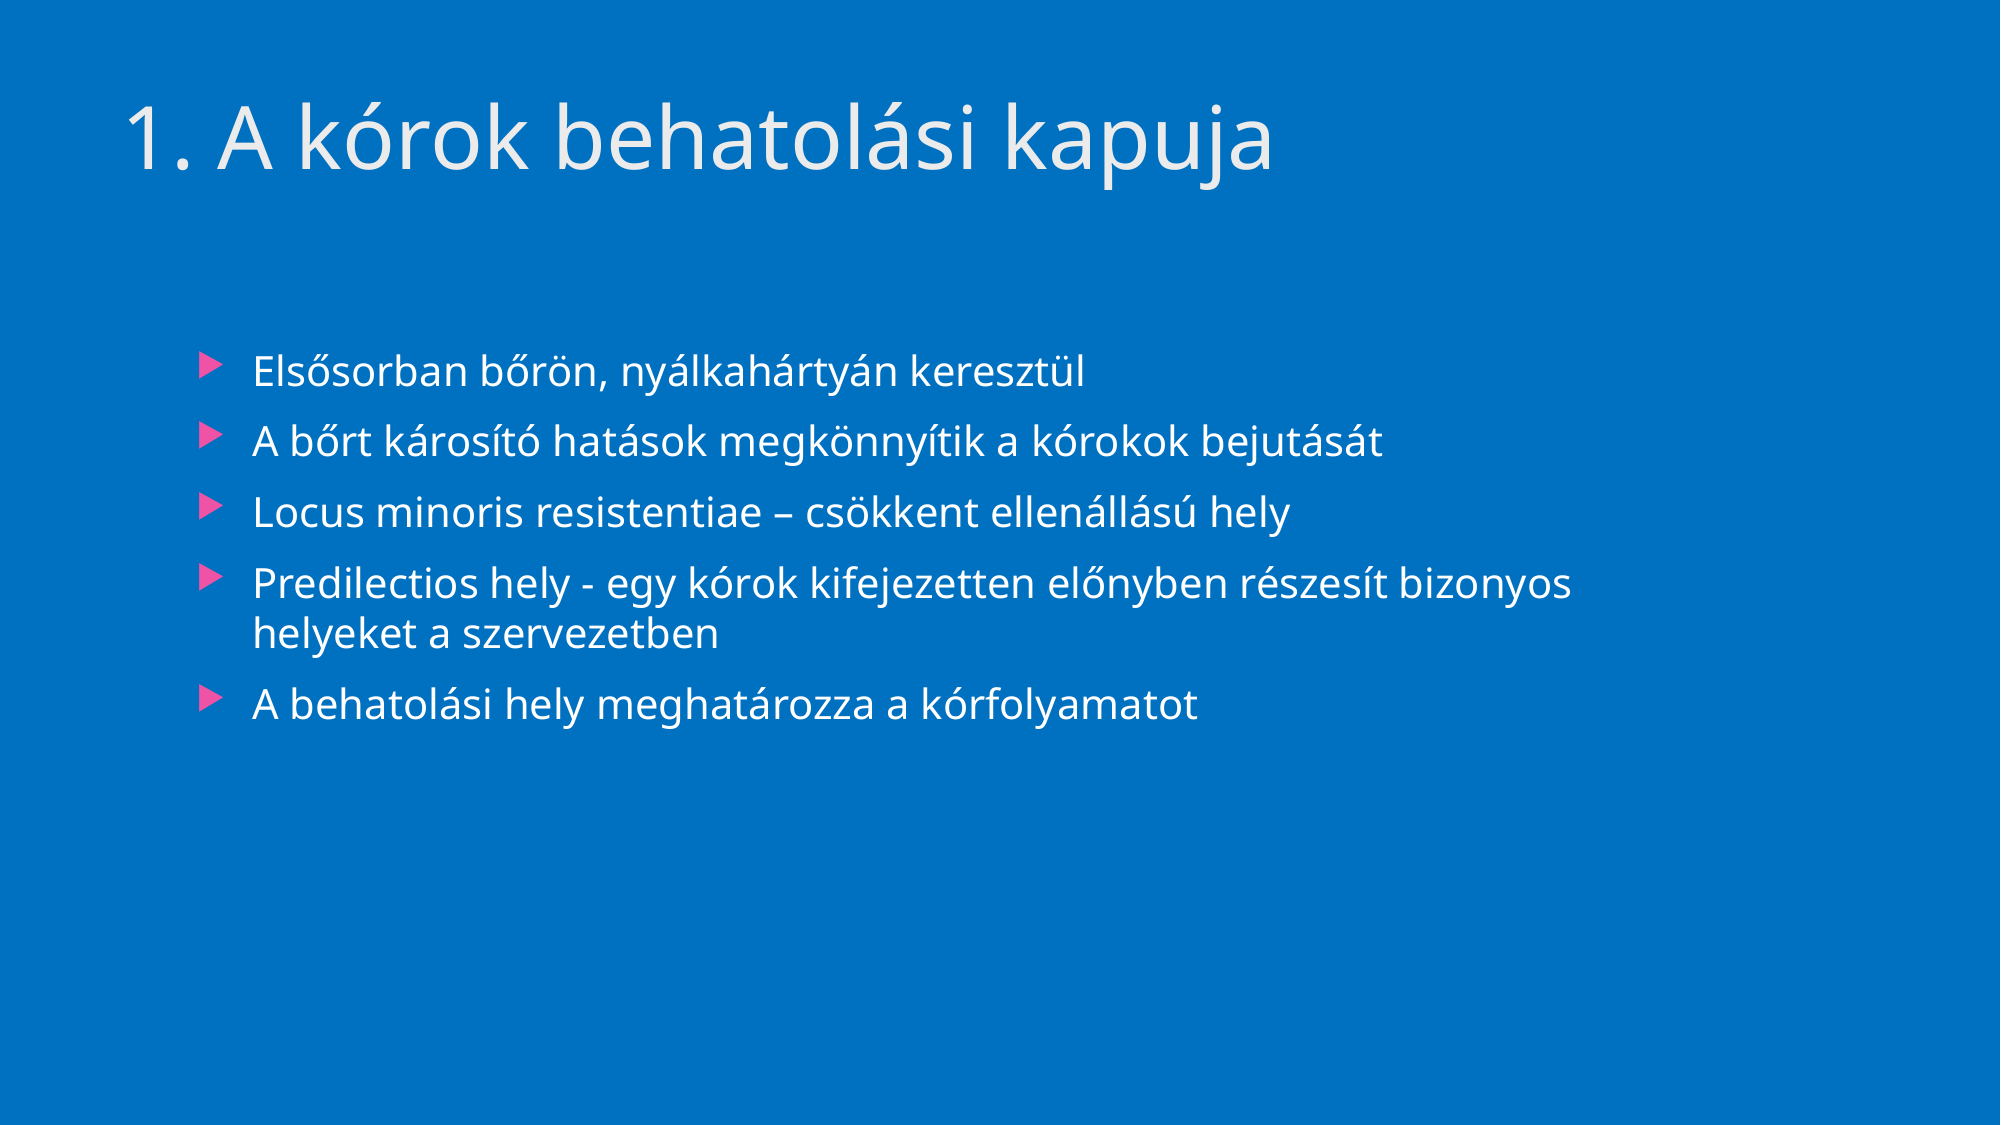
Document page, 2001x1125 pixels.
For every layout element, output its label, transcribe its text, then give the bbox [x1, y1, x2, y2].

title 1. A kórok behatolási kapuja [106, 74, 1649, 304]
list Elsősorban bőrön, nyálkahártyán keresztül A bőrt károsító hatások megkönnyítik a kórokok bejutását Locus minoris resistentiae – csökkent ellenállású hely Predilectios hely - egy kórok kifejezetten előnyben részesít bizonyos helyeket a szervezetben A behatolási hely meghatározza a kórfolyamatot [181, 336, 1649, 1025]
